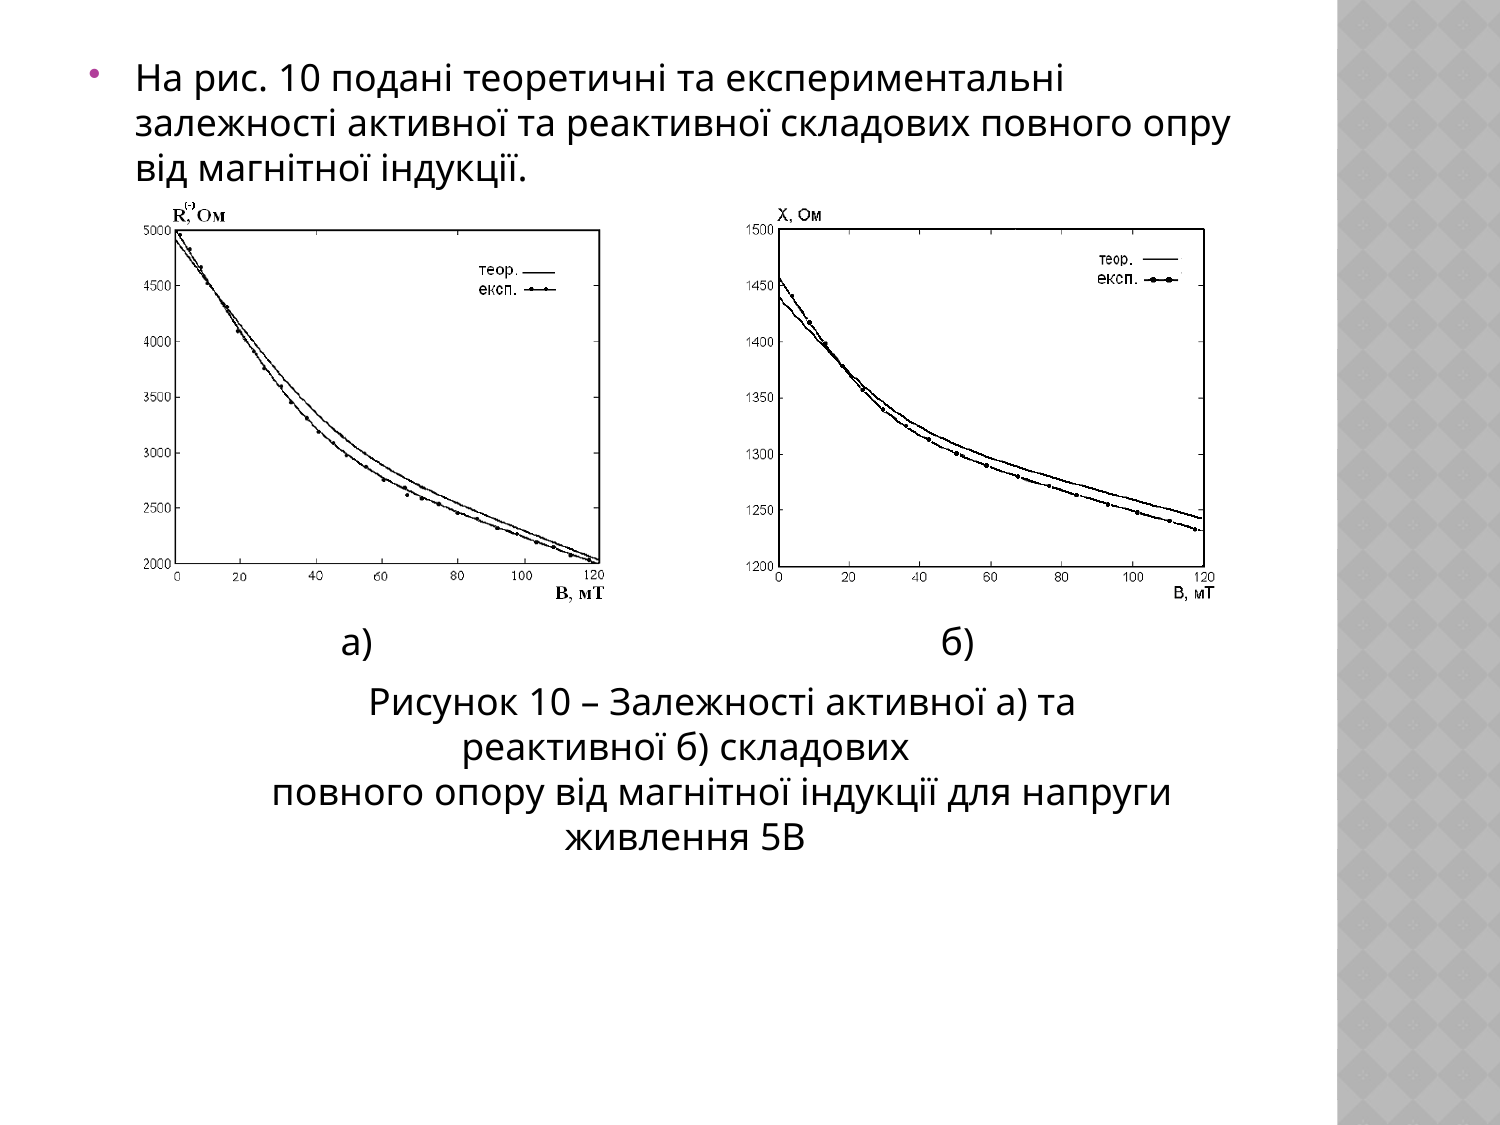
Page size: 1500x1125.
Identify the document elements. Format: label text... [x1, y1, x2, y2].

text_box а) б) Рисунок 10 – Залежності активної а) та реактивної б) складових повного опору від магнітної індукції для напруги живлення 5В [175, 610, 1196, 866]
picture [140, 198, 609, 609]
list На рис. 10 подані теоретичні та експериментальні залежності активної та реактивної складових повного опру від магнітної індукції. [75, 75, 1263, 200]
text_box [0, 0, 1500, 75]
picture [737, 198, 1219, 603]
